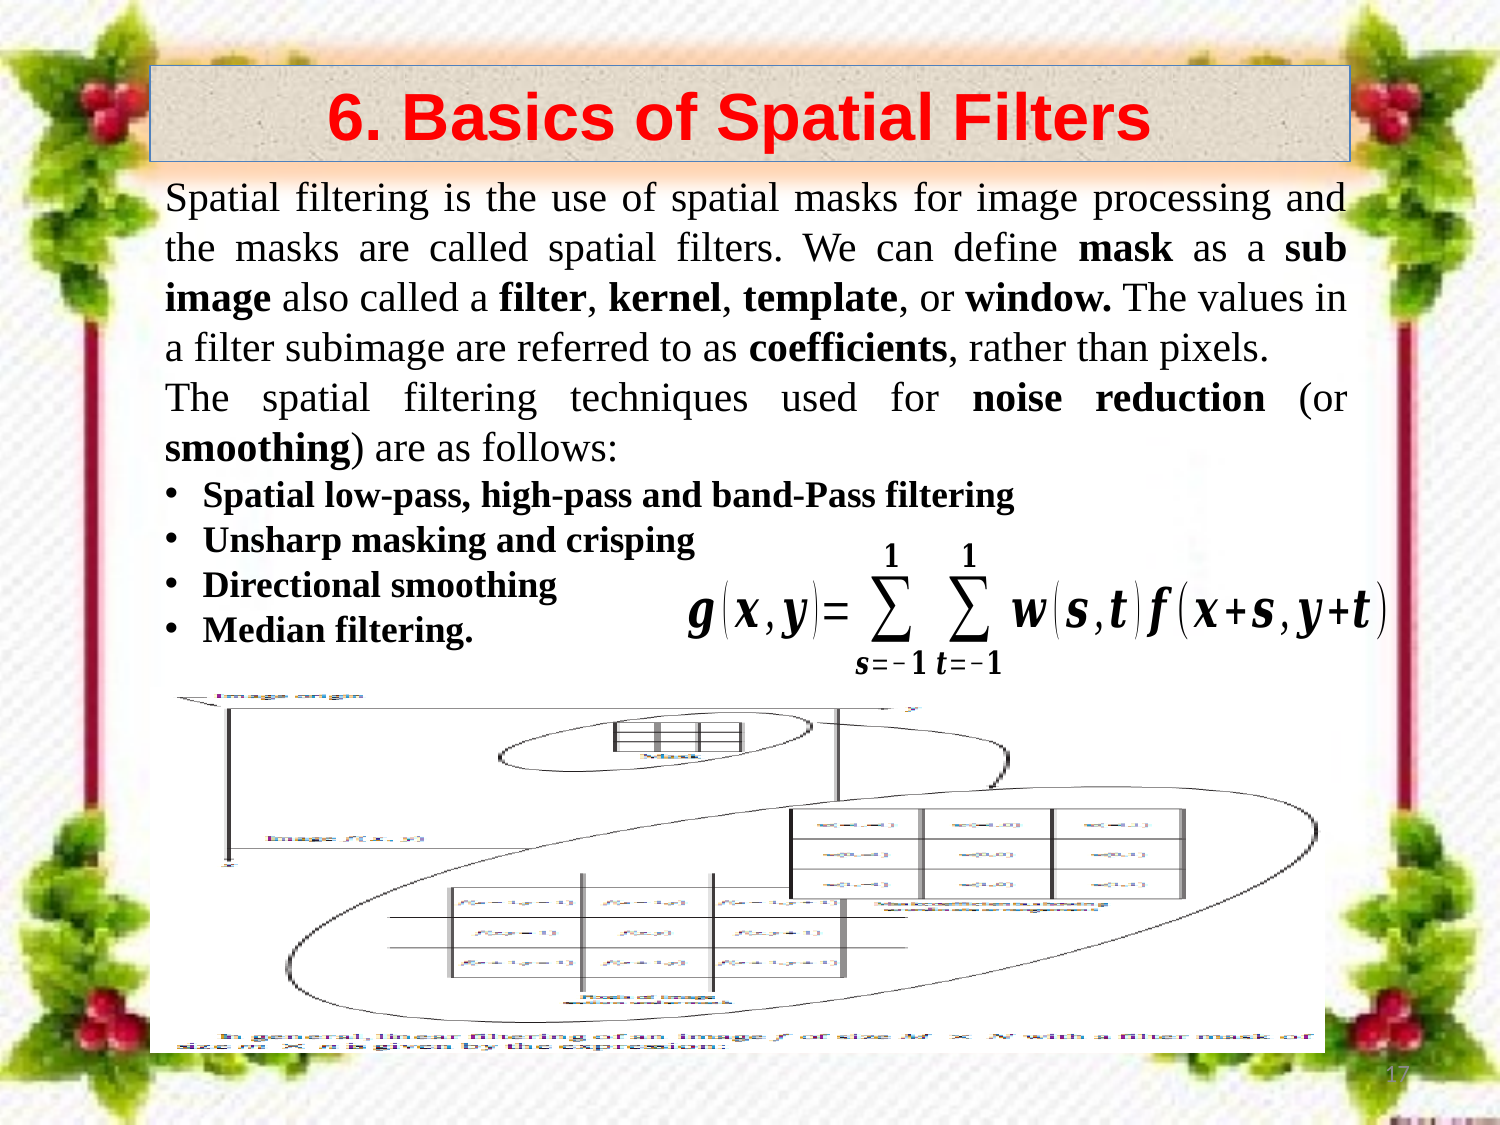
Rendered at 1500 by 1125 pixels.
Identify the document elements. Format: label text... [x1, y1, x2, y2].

text_box [0, 0, 1500, 75]
slide_number 17 [1074, 1042, 1425, 1103]
text_box Spatial filtering is the use of spatial masks for image processing and the masks are called spatial filters. We can define mask as a sub image also called a filter, kernel, template, or window. The values in a filter subimage are referred to as coefficients, rather than pixels. The spatial filtering techniques used for noise reduction (or smoothing) are as follows: Spatial low-pass, high-pass and band-Pass filtering Unsharp masking and crisping Directional smoothing Median filtering. [149, 162, 1363, 658]
text_box 6. Basics of Spatial Filters [149, 75, 1351, 162]
picture [0, 75, 1500, 1125]
